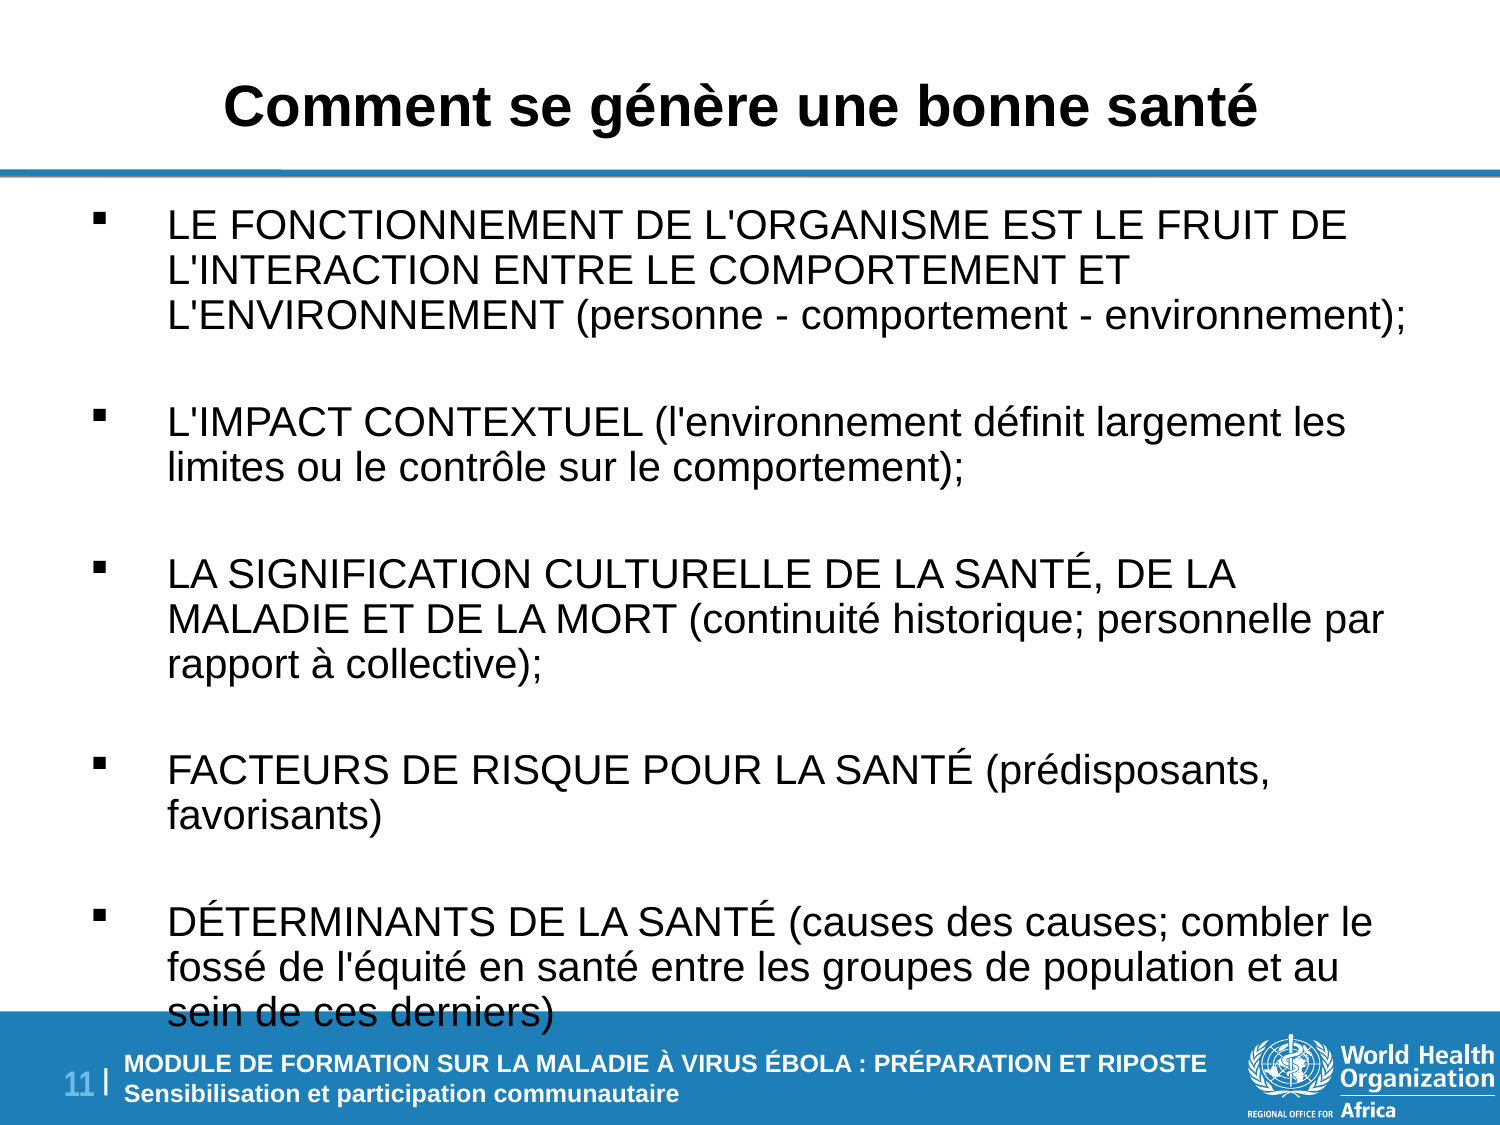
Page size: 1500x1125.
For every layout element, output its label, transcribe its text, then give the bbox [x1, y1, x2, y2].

list LE FONCTIONNEMENT DE L'ORGANISME EST LE FRUIT DE L'INTERACTION ENTRE LE COMPORTEMENT ET L'ENVIRONNEMENT (personne - comportement - environnement); L'IMPACT CONTEXTUEL (l'environnement définit largement les limites ou le contrôle sur le comportement); LA SIGNIFICATION CULTURELLE DE LA SANTÉ, DE LA MALADIE ET DE LA MORT (continuité historique; personnelle par rapport à collective); FACTEURS DE RISQUE POUR LA SANTÉ (prédisposants, favorisants) DÉTERMINANTS DE LA SANTÉ (causes des causes; combler le fossé de l'équité en santé entre les groupes de population et au sein de ces derniers) [75, 196, 1425, 1005]
title Comment se génère une bonne santé [75, 45, 1425, 161]
